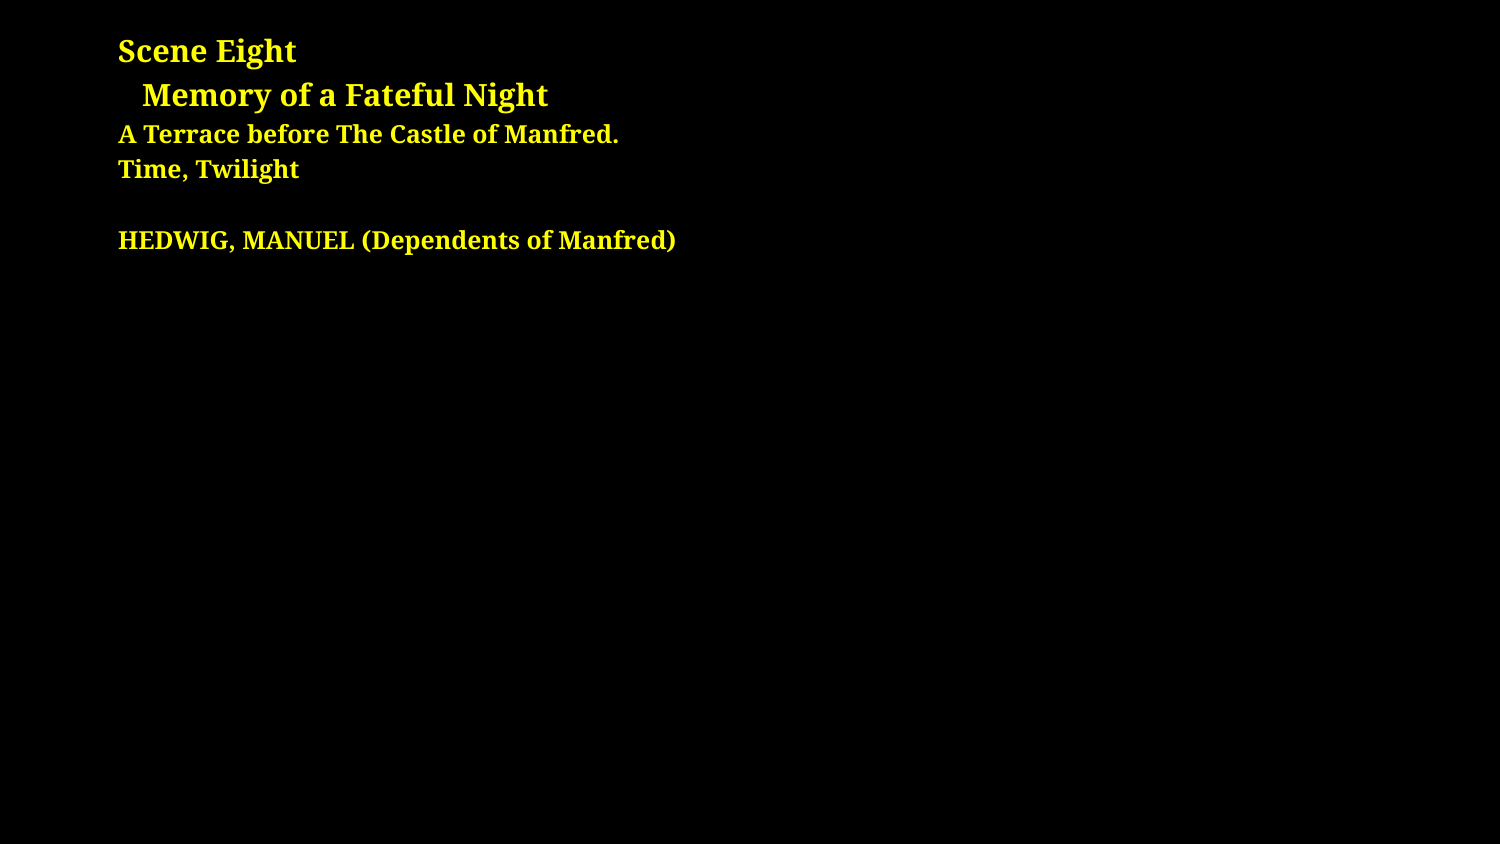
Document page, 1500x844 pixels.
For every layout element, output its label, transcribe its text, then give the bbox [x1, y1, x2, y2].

title Scene Eight Memory of a Fateful Night A Terrace before The Castle of Manfred. Time, Twilight HEDWIG, MANUEL (Dependents of Manfred) [103, 16, 1397, 298]
